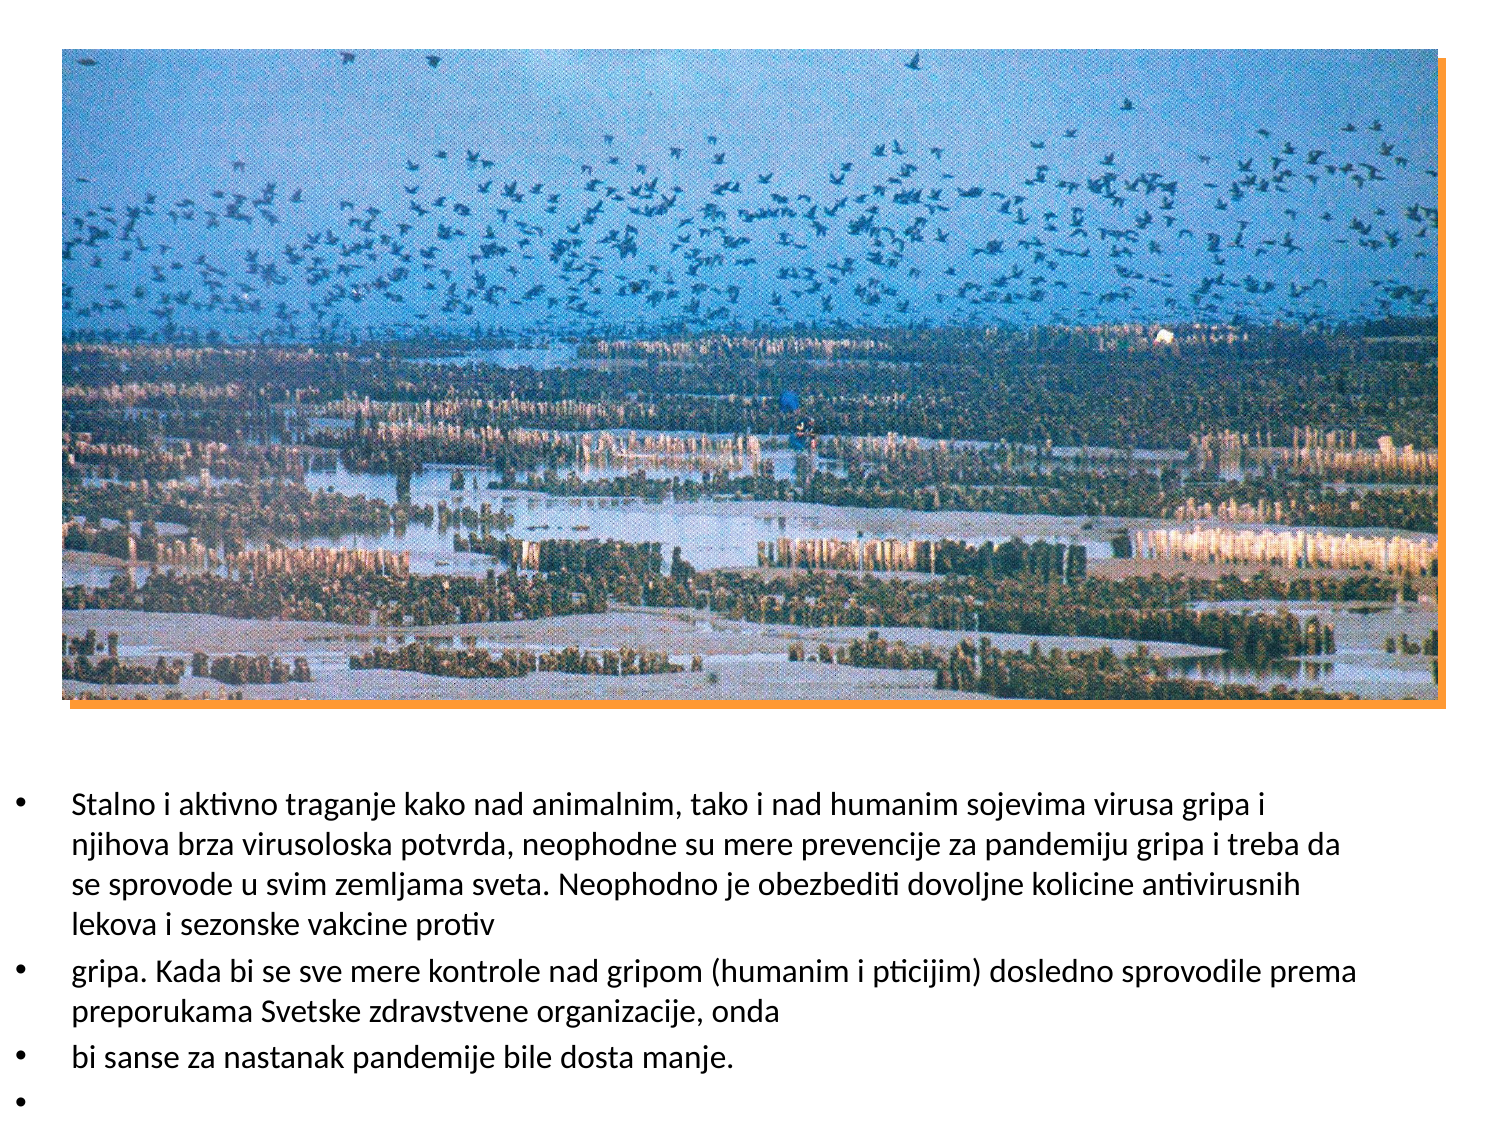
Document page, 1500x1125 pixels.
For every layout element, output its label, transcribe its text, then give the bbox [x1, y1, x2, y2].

list Stalno i aktivno traganje kako nad animalnim, tako i nad humanim sojevima virusa gripa i njihova brza virusoloska potvrda, neophodne su mere prevencije za pandemiju gripa i treba da se sprovode u svim zemljama sveta. Neophodno je obezbediti dovoljne kolicine antivirusnih lekova i sezonske vakcine protiv gripa. Kada bi se sve mere kontrole nad gripom (humanim i pticijim) dosledno sprovodile prema preporukama Svetske zdravstvene organizacije, onda bi sanse za nastanak pandemije bile dosta manje. [0, 774, 1375, 1088]
picture [62, 49, 1438, 701]
